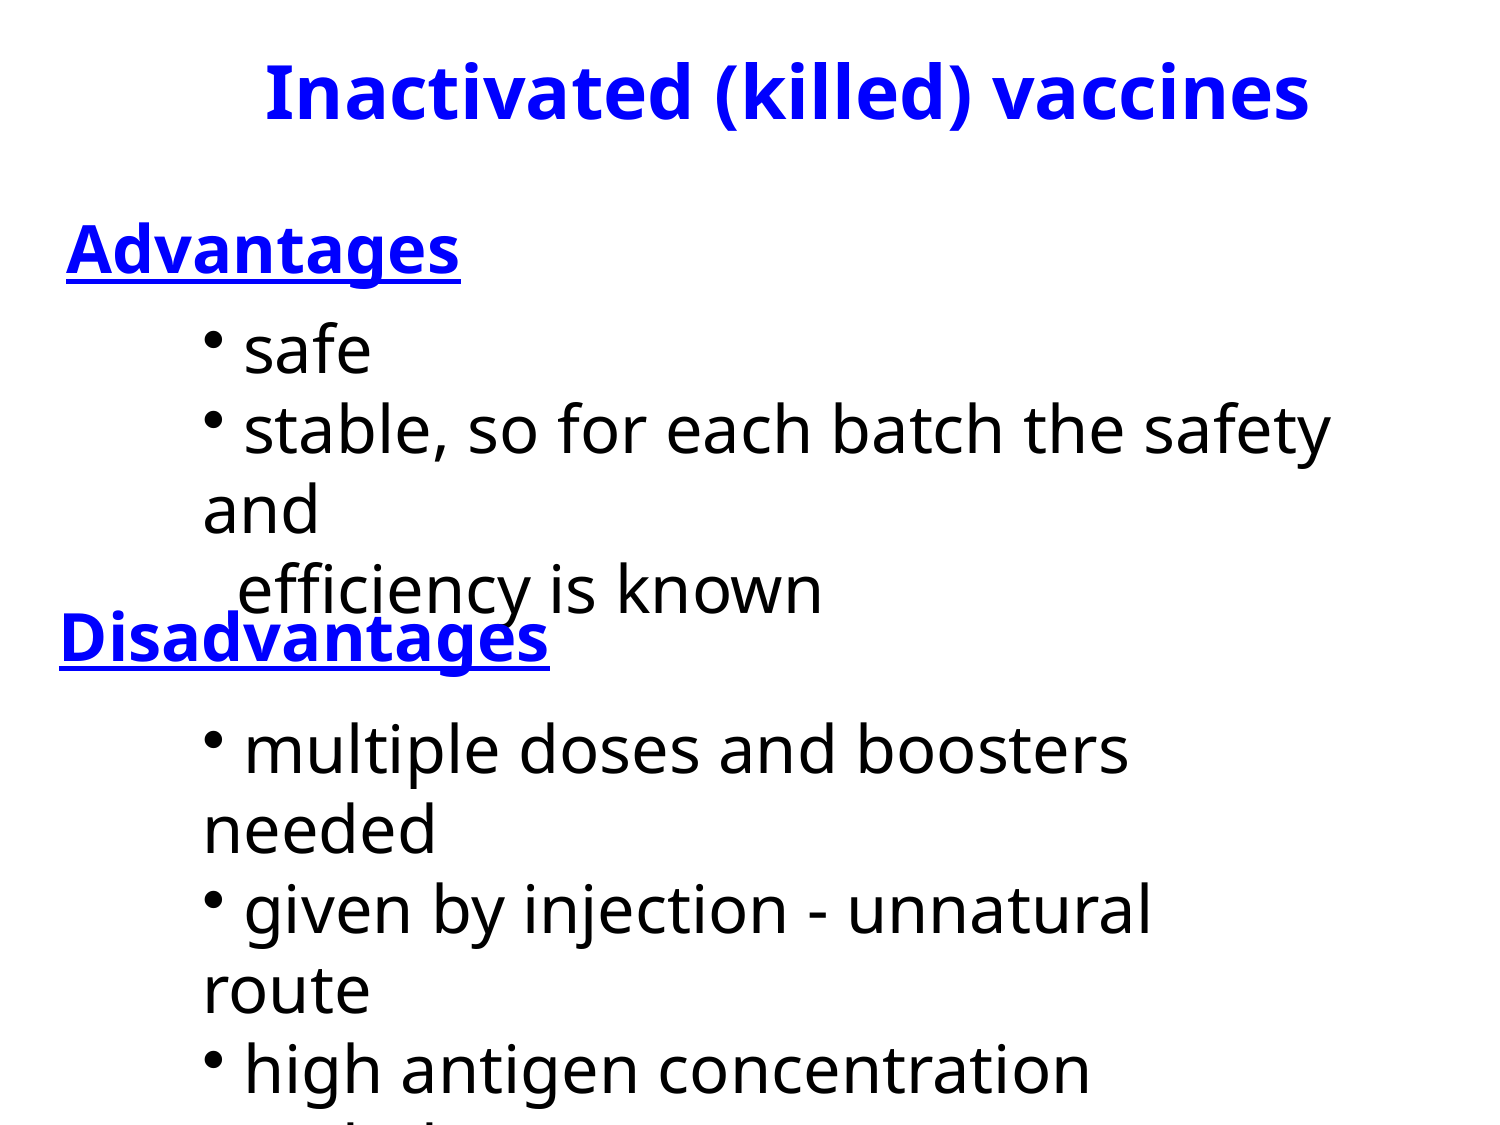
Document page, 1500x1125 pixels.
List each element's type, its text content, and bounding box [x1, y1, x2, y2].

text_box Inactivated (killed) vaccines [250, 37, 1327, 143]
text_box Advantages [51, 199, 476, 295]
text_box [74, 587, 1325, 1039]
text_box safe stable, so for each batch the safety and efficiency is known [187, 299, 1413, 635]
